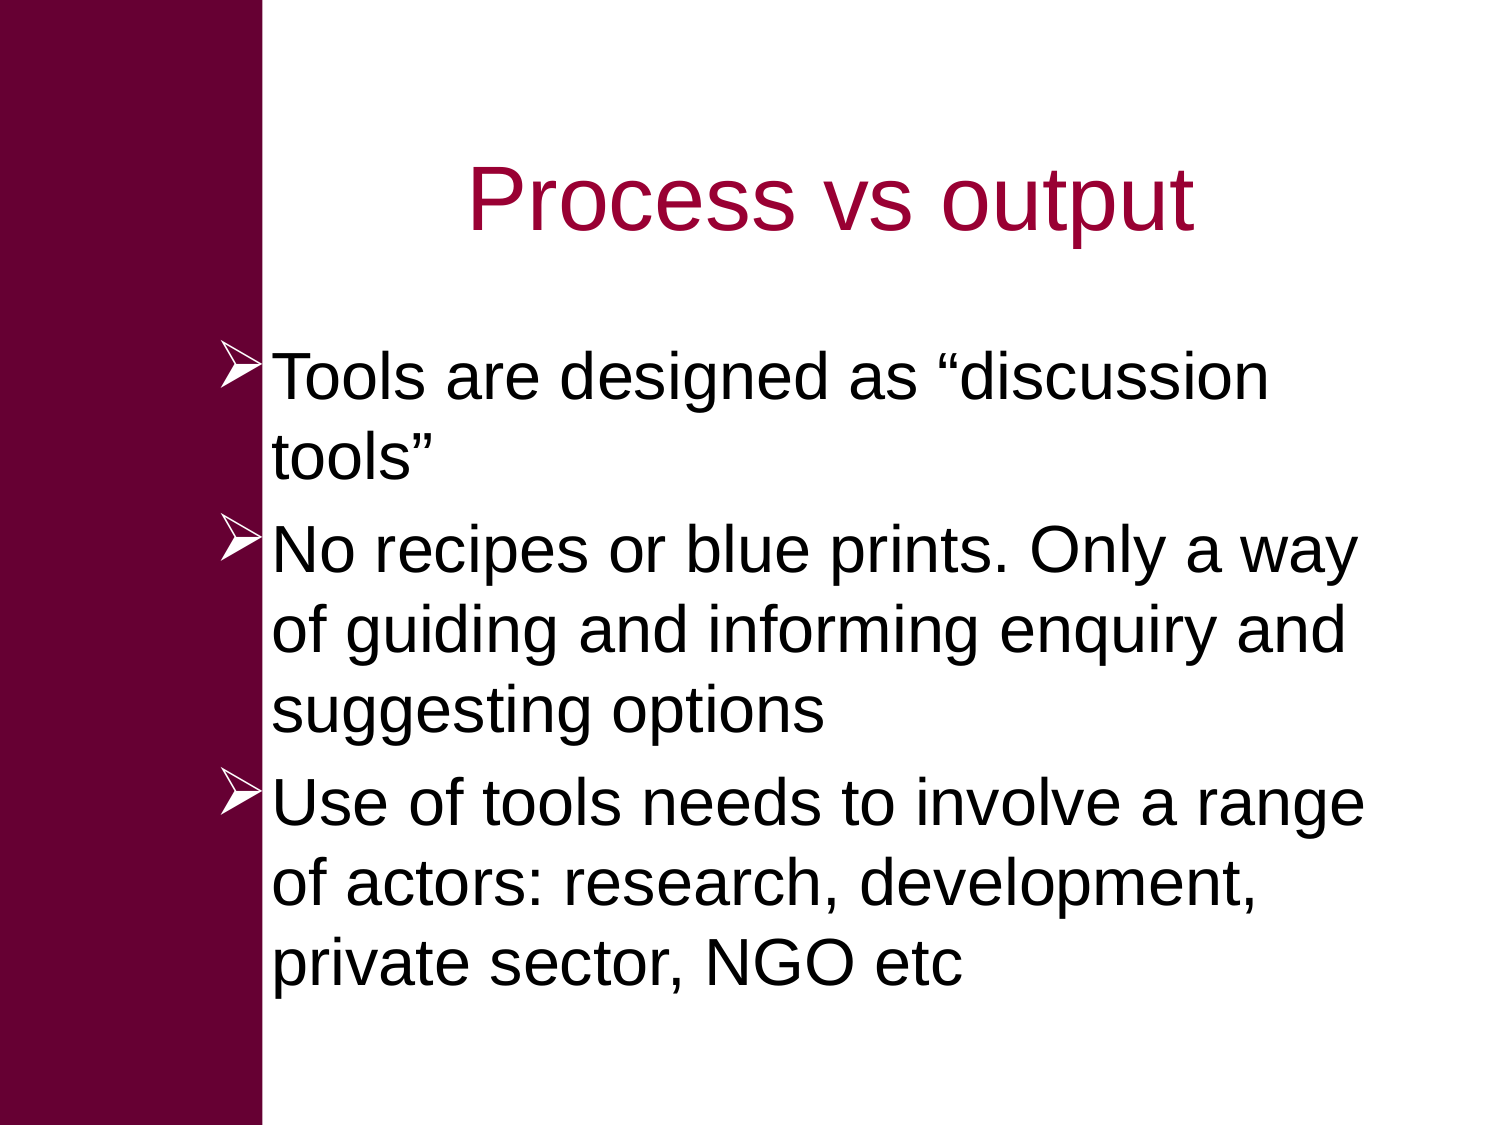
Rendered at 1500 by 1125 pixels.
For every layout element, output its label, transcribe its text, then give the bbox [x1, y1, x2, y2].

title Process vs output [274, 99, 1388, 288]
list Tools are designed as “discussion tools” No recipes or blue prints. Only a way of guiding and informing enquiry and suggesting options Use of tools needs to involve a range of actors: research, development, private sector, NGO etc [199, 324, 1401, 1001]
